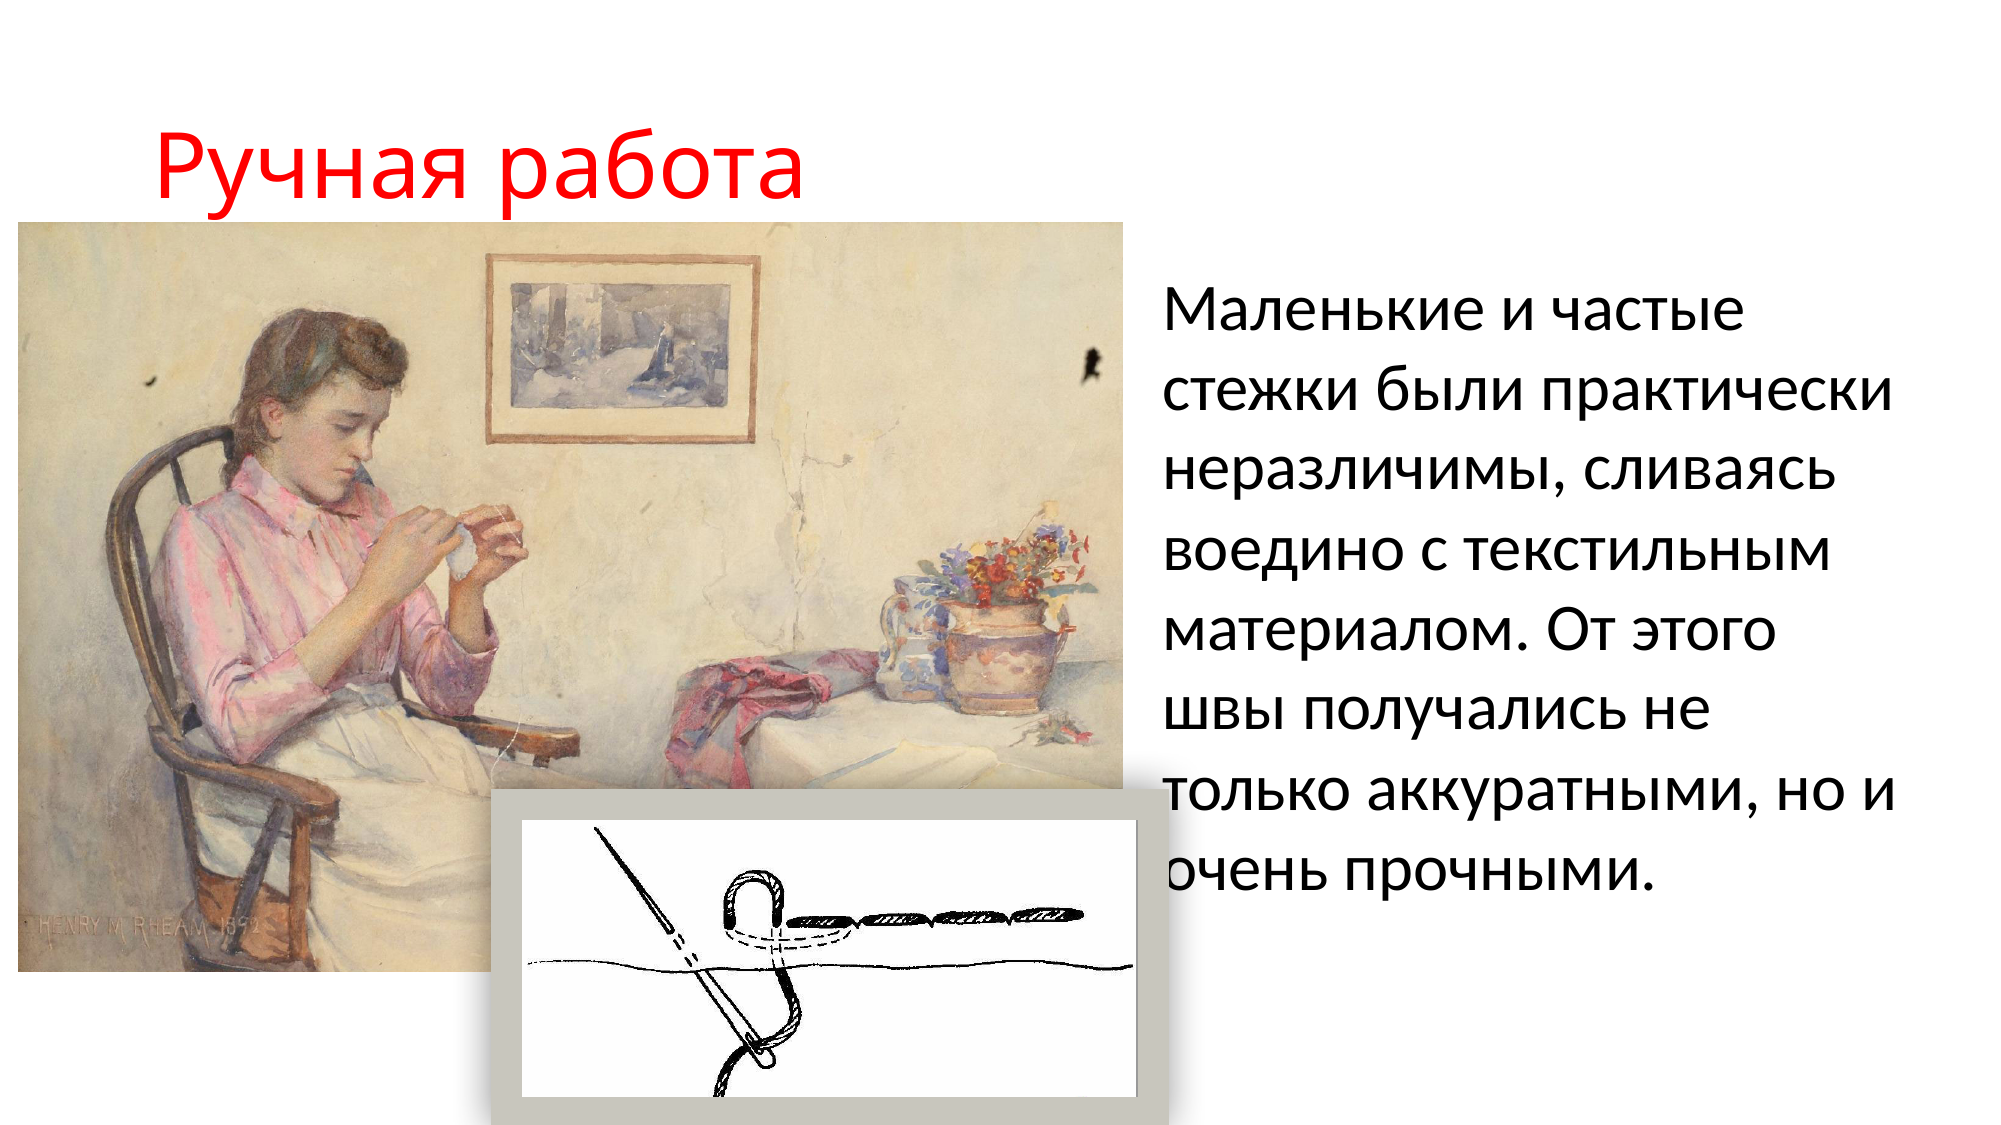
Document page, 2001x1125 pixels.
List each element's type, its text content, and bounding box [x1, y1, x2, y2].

picture [521, 819, 1138, 1098]
title Ручная работа [137, 59, 1863, 278]
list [18, 222, 1123, 972]
text_box Маленькие и частые стежки были практически неразличимы, сливаясь воедино с текстильным материалом. От этого швы получались не только аккуратными, но и очень прочными. [1147, 256, 1916, 911]
